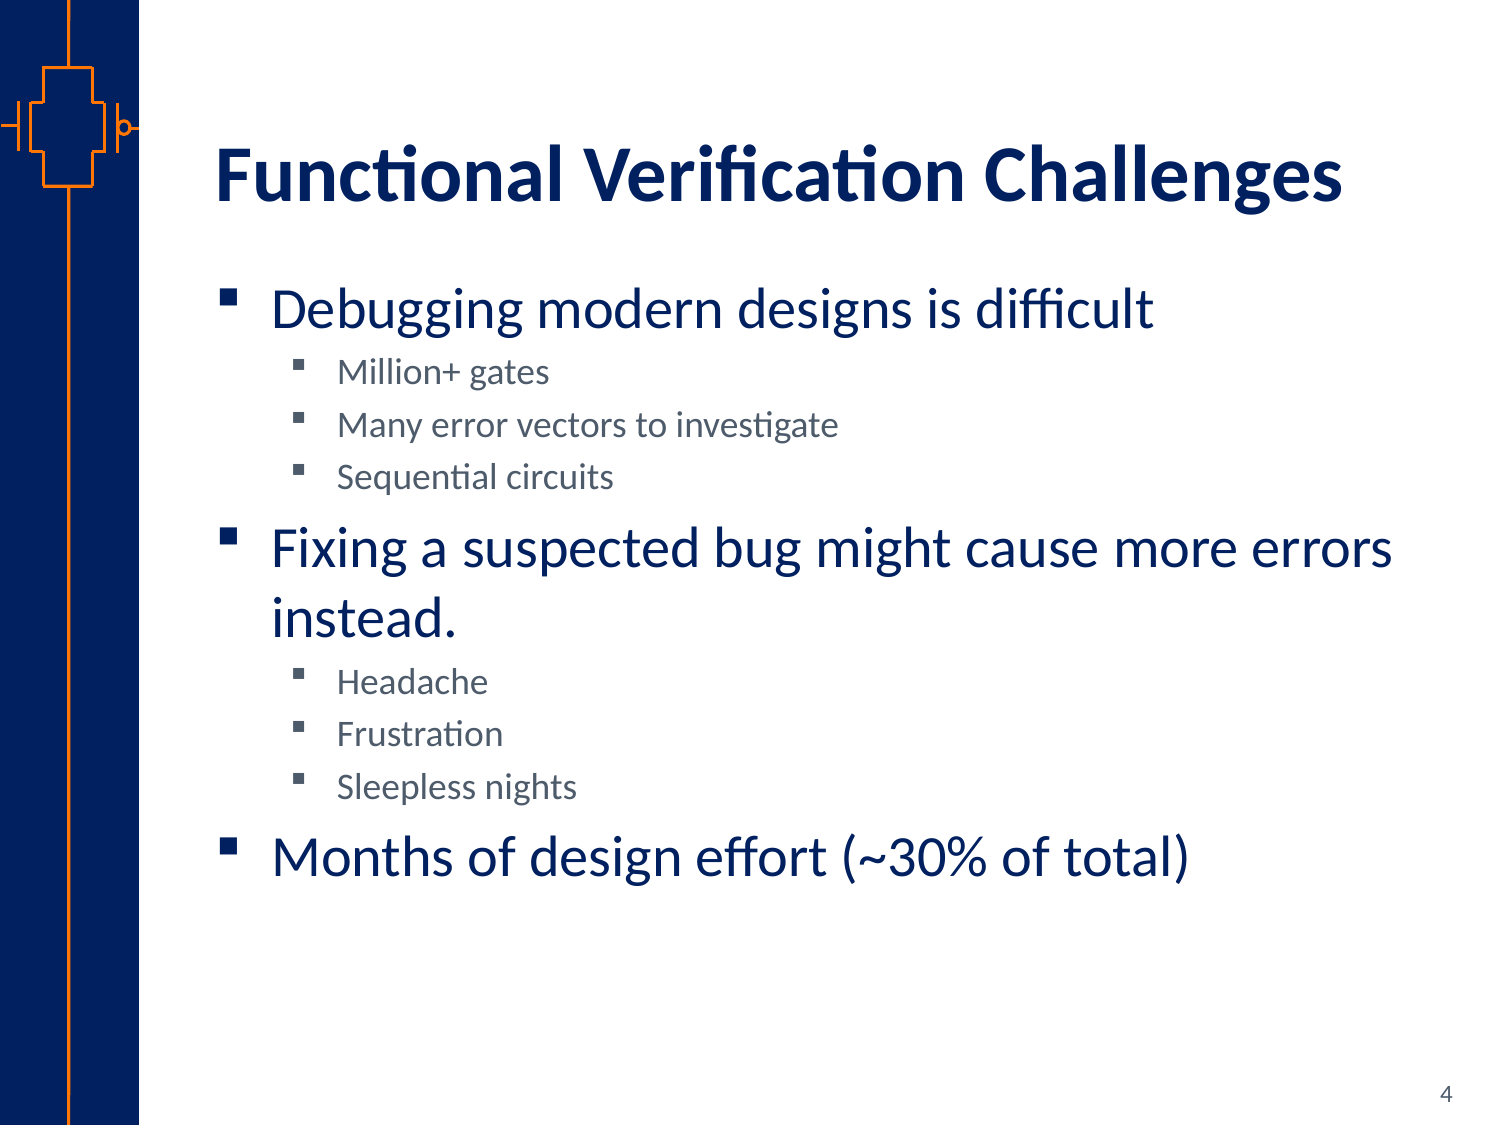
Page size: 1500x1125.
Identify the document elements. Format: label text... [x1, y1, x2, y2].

slide_number 4 [1425, 1062, 1488, 1123]
title Functional Verification Challenges [200, 37, 1388, 225]
list Debugging modern designs is difficult Million+ gates Many error vectors to investigate Sequential circuits Fixing a suspected bug might cause more errors instead. Headache Frustration Sleepless nights Months of design effort (~30% of total) [200, 262, 1425, 988]
